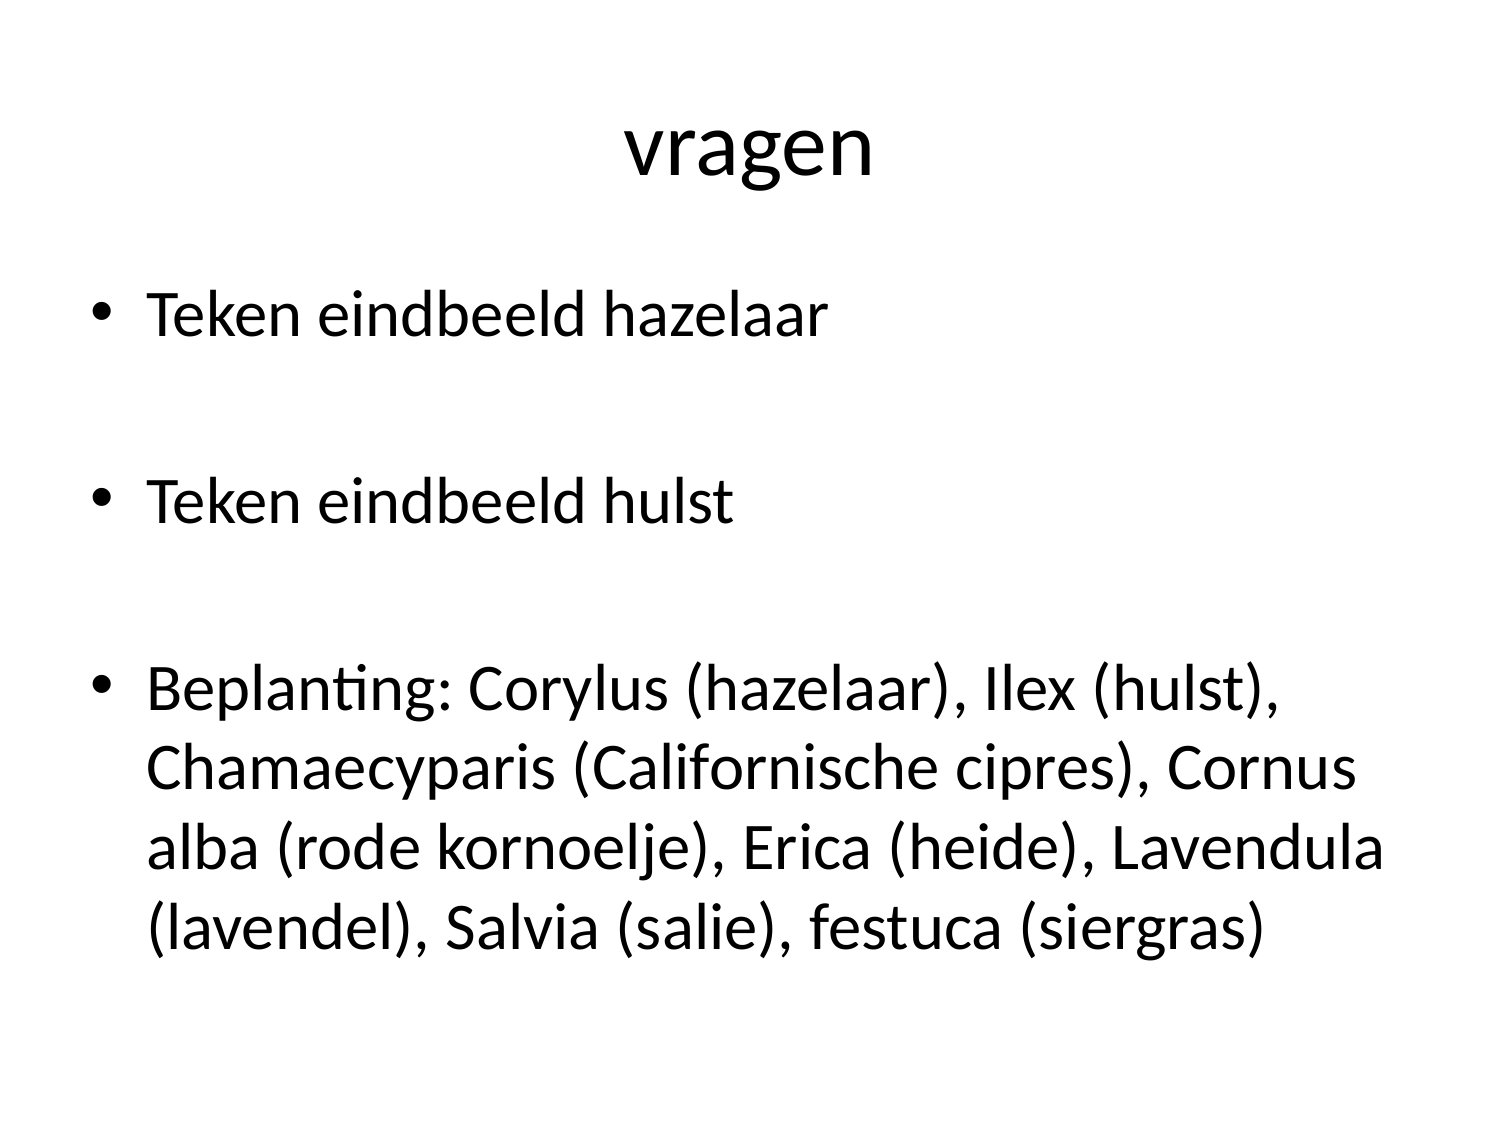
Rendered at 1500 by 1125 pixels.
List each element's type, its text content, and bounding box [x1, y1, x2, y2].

list Teken eindbeeld hazelaar Teken eindbeeld hulst Beplanting: Corylus (hazelaar), Ilex (hulst), Chamaecyparis (Californische cipres), Cornus alba (rode kornoelje), Erica (heide), Lavendula (lavendel), Salvia (salie), festuca (siergras) [75, 262, 1425, 1005]
title vragen [75, 45, 1425, 233]
